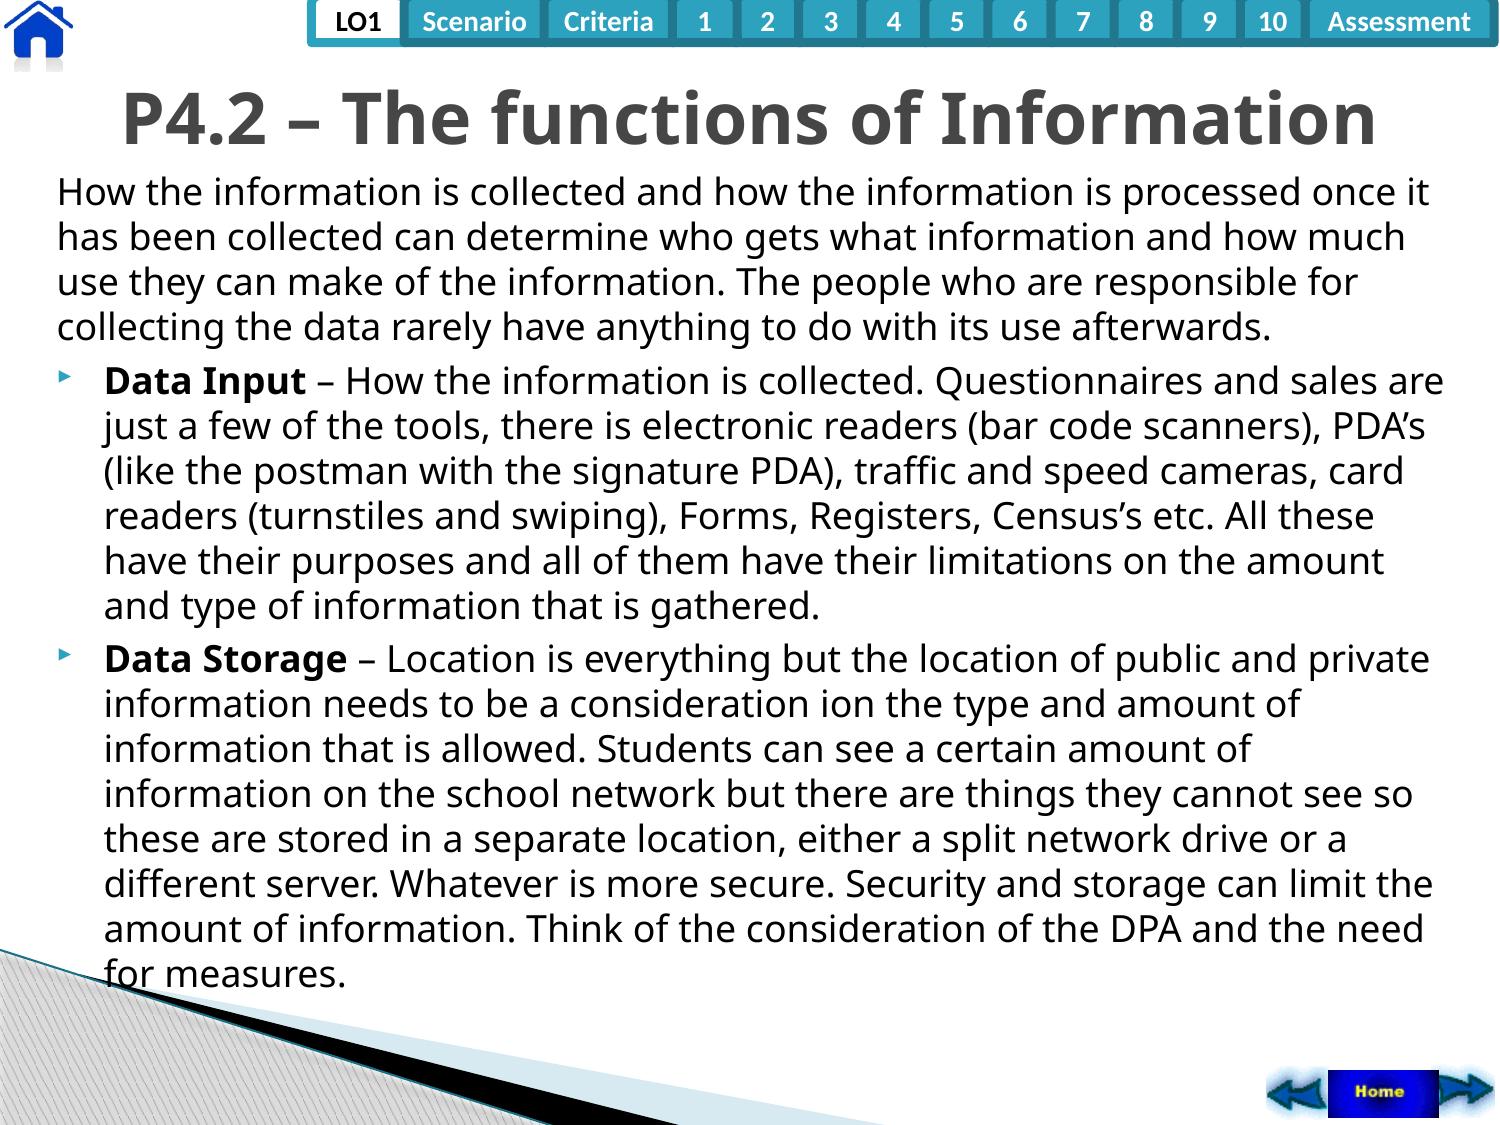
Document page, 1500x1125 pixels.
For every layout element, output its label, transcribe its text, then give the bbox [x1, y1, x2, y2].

list How the information is collected and how the information is processed once it has been collected can determine who gets what information and how much use they can make of the information. The people who are responsible for collecting the data rarely have anything to do with its use afterwards. Data Input – How the information is collected. Questionnaires and sales are just a few of the tools, there is electronic readers (bar code scanners), PDA’s (like the postman with the signature PDA), traffic and speed cameras, card readers (turnstiles and swiping), Forms, Registers, Census’s etc. All these have their purposes and all of them have their limitations on the amount and type of information that is gathered. Data Storage – Location is everything but the location of public and private information needs to be a consideration ion the type and amount of information that is allowed. Students can see a certain amount of information on the school network but there are things they cannot see so these are stored in a separate location, either a split network drive or a different server. Whatever is more secure. Security and storage can limit the amount of information. Think of the consideration of the DPA and the need for measures. [41, 160, 1471, 988]
picture [0, 0, 77, 91]
picture [1266, 1055, 1495, 1125]
title P4.2 – The functions of Information [75, 54, 1425, 159]
